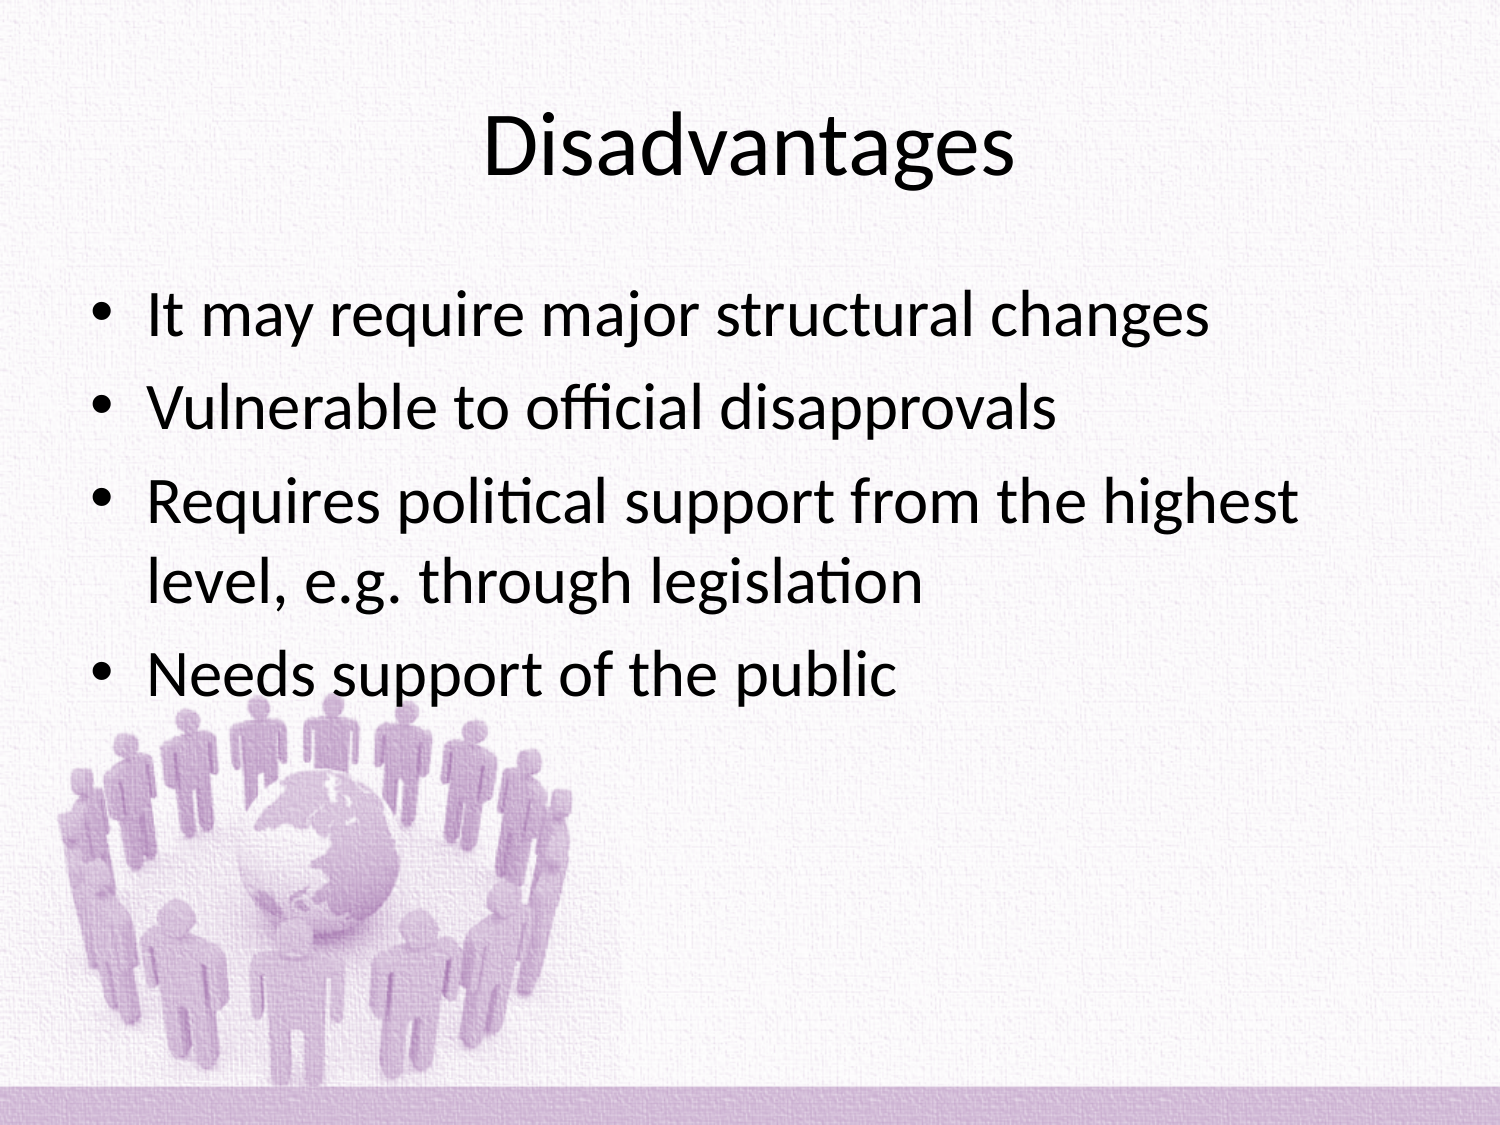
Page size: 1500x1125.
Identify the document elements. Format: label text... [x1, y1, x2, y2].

list It may require major structural changes Vulnerable to official disapprovals Requires political support from the highest level, e.g. through legislation Needs support of the public [75, 262, 1425, 1005]
title Disadvantages [75, 45, 1425, 233]
